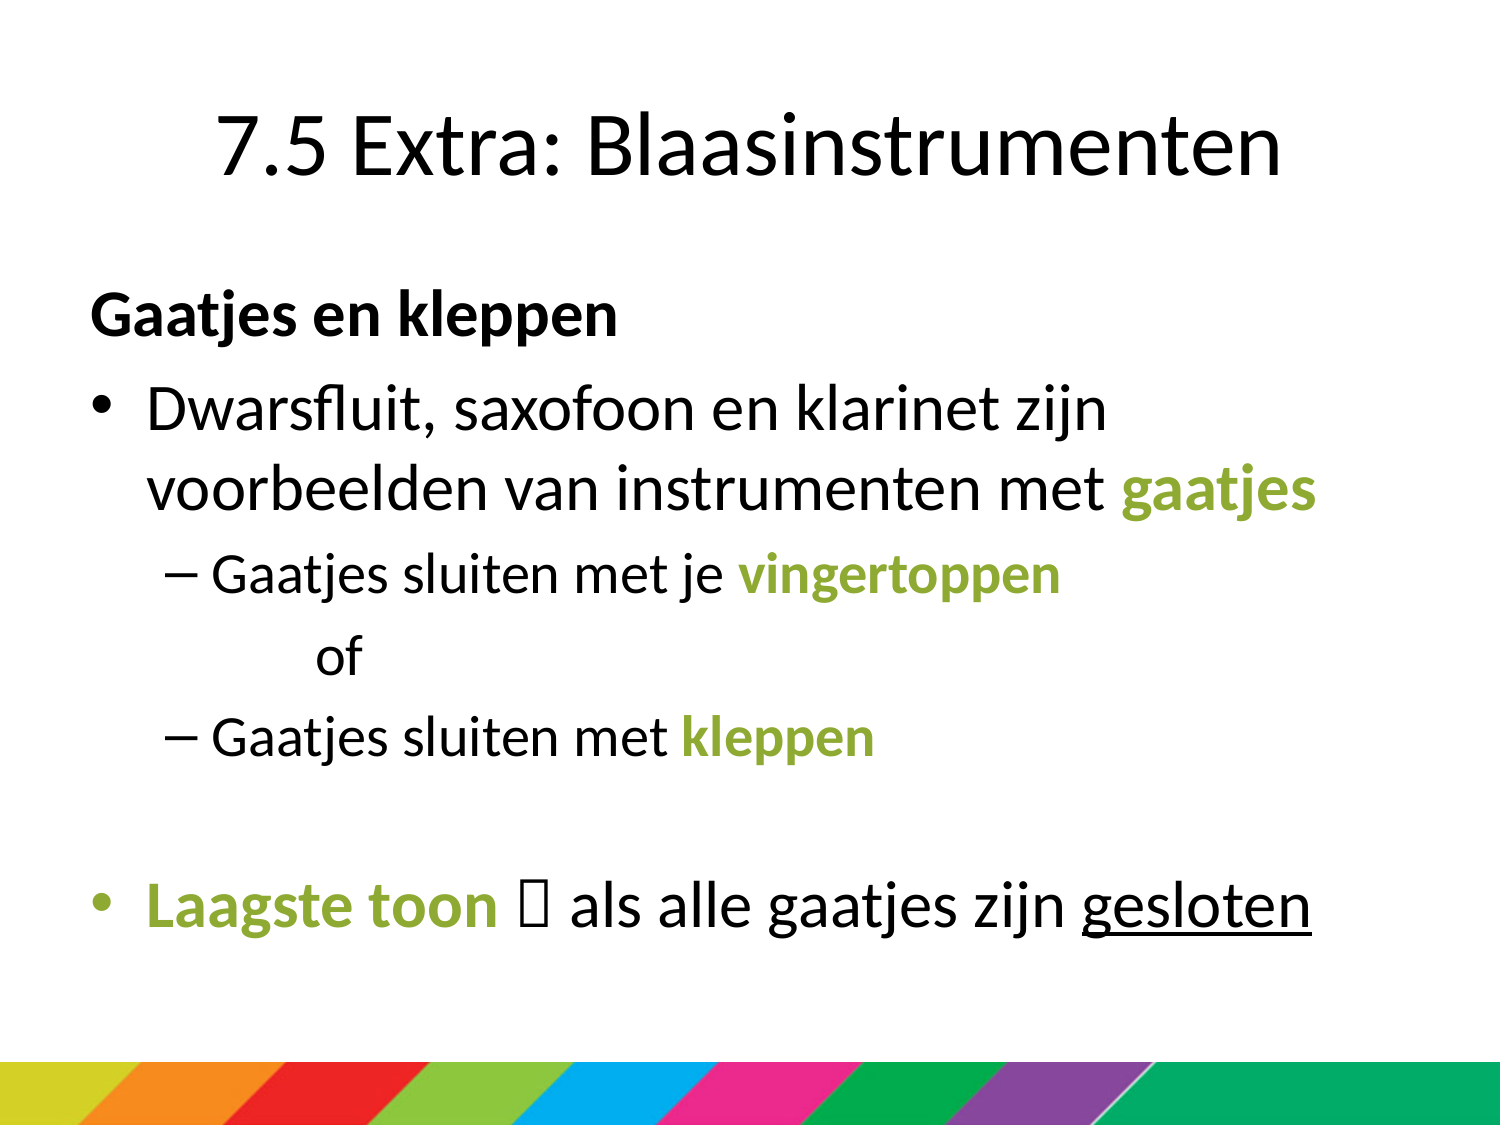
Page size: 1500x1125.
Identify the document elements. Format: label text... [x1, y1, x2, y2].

picture [656, 1062, 1500, 1125]
picture [0, 1062, 574, 1125]
list Gaatjes en kleppen Dwarsfluit, saxofoon en klarinet zijn voorbeelden van instrumenten met gaatjes Gaatjes sluiten met je vingertoppen of Gaatjes sluiten met kleppen Laagste toon  als alle gaatjes zijn gesloten [75, 262, 1425, 1005]
title 7.5 Extra: Blaasinstrumenten [75, 45, 1425, 233]
